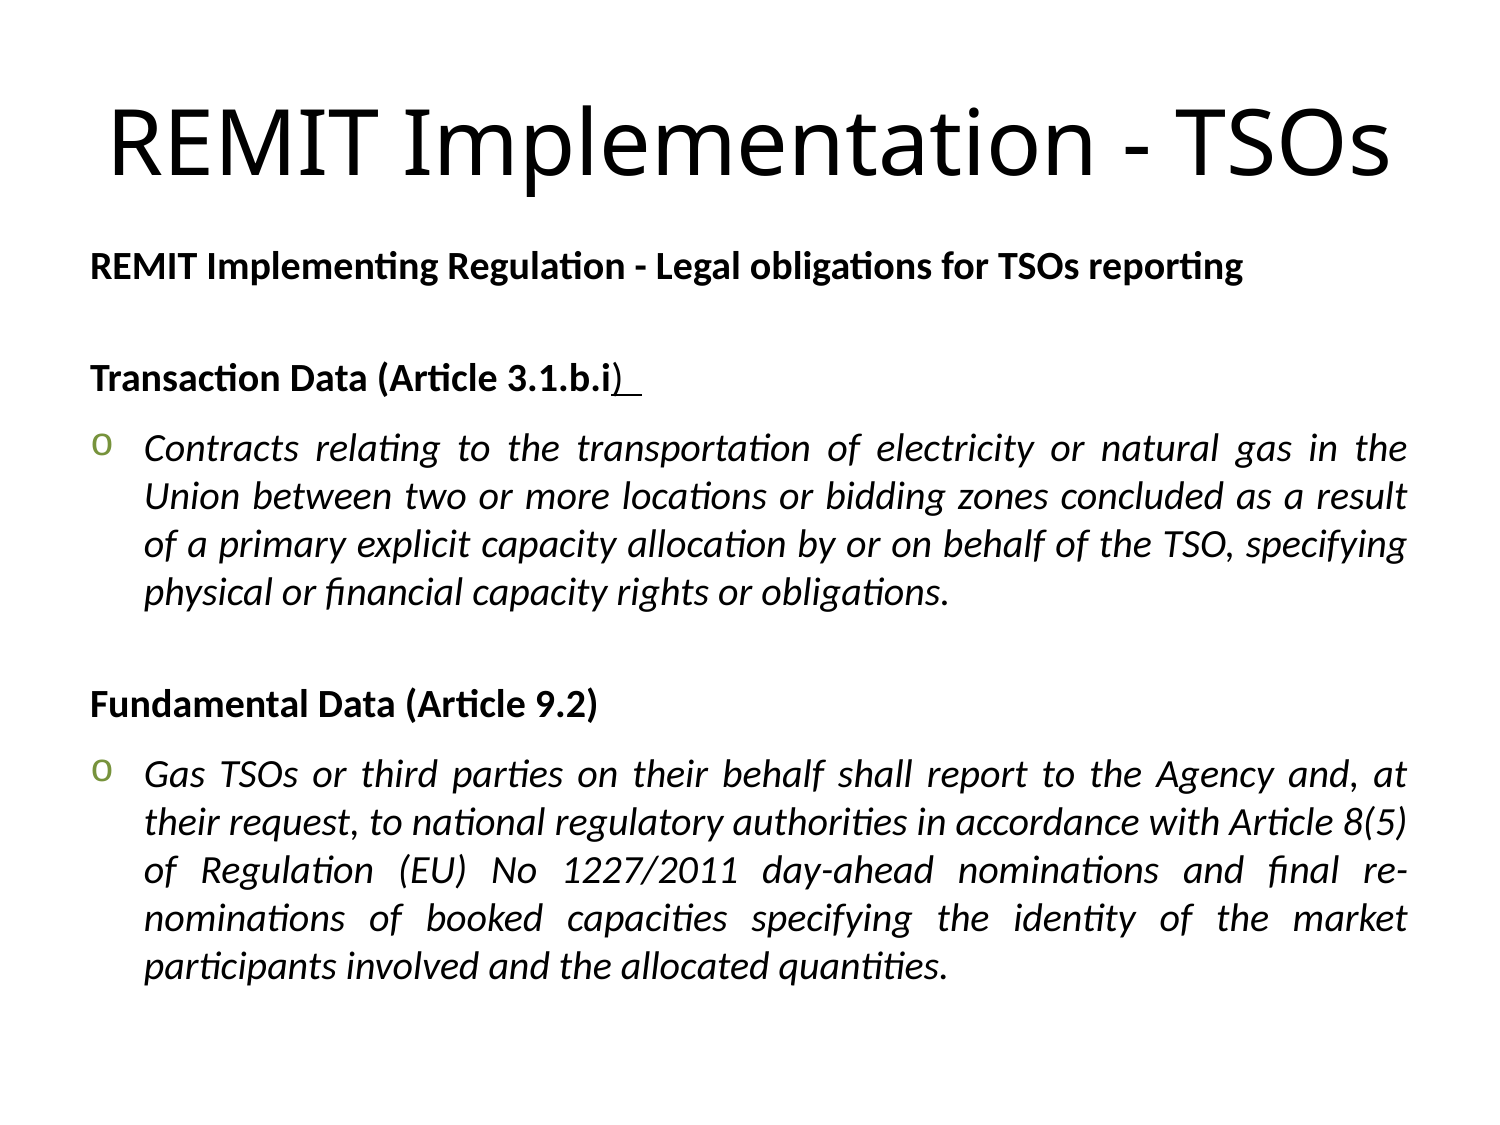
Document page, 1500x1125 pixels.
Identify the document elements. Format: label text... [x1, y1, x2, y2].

title REMIT Implementation - TSOs [75, 45, 1425, 231]
list REMIT Implementing Regulation - Legal obligations for TSOs reporting Transaction Data (Article 3.1.b.i) Contracts relating to the transportation of electricity or natural gas in the Union between two or more locations or bidding zones concluded as a result of a primary explicit capacity allocation by or on behalf of the TSO, specifying physical or financial capacity rights or obligations. Fundamental Data (Article 9.2) Gas TSOs or third parties on their behalf shall report to the Agency and, at their request, to national regulatory authorities in accordance with Article 8(5) of Regulation (EU) No 1227/2011 day-ahead nominations and final re-nominations of booked capacities specifying the identity of the market participants involved and the allocated quantities. [75, 231, 1425, 1005]
